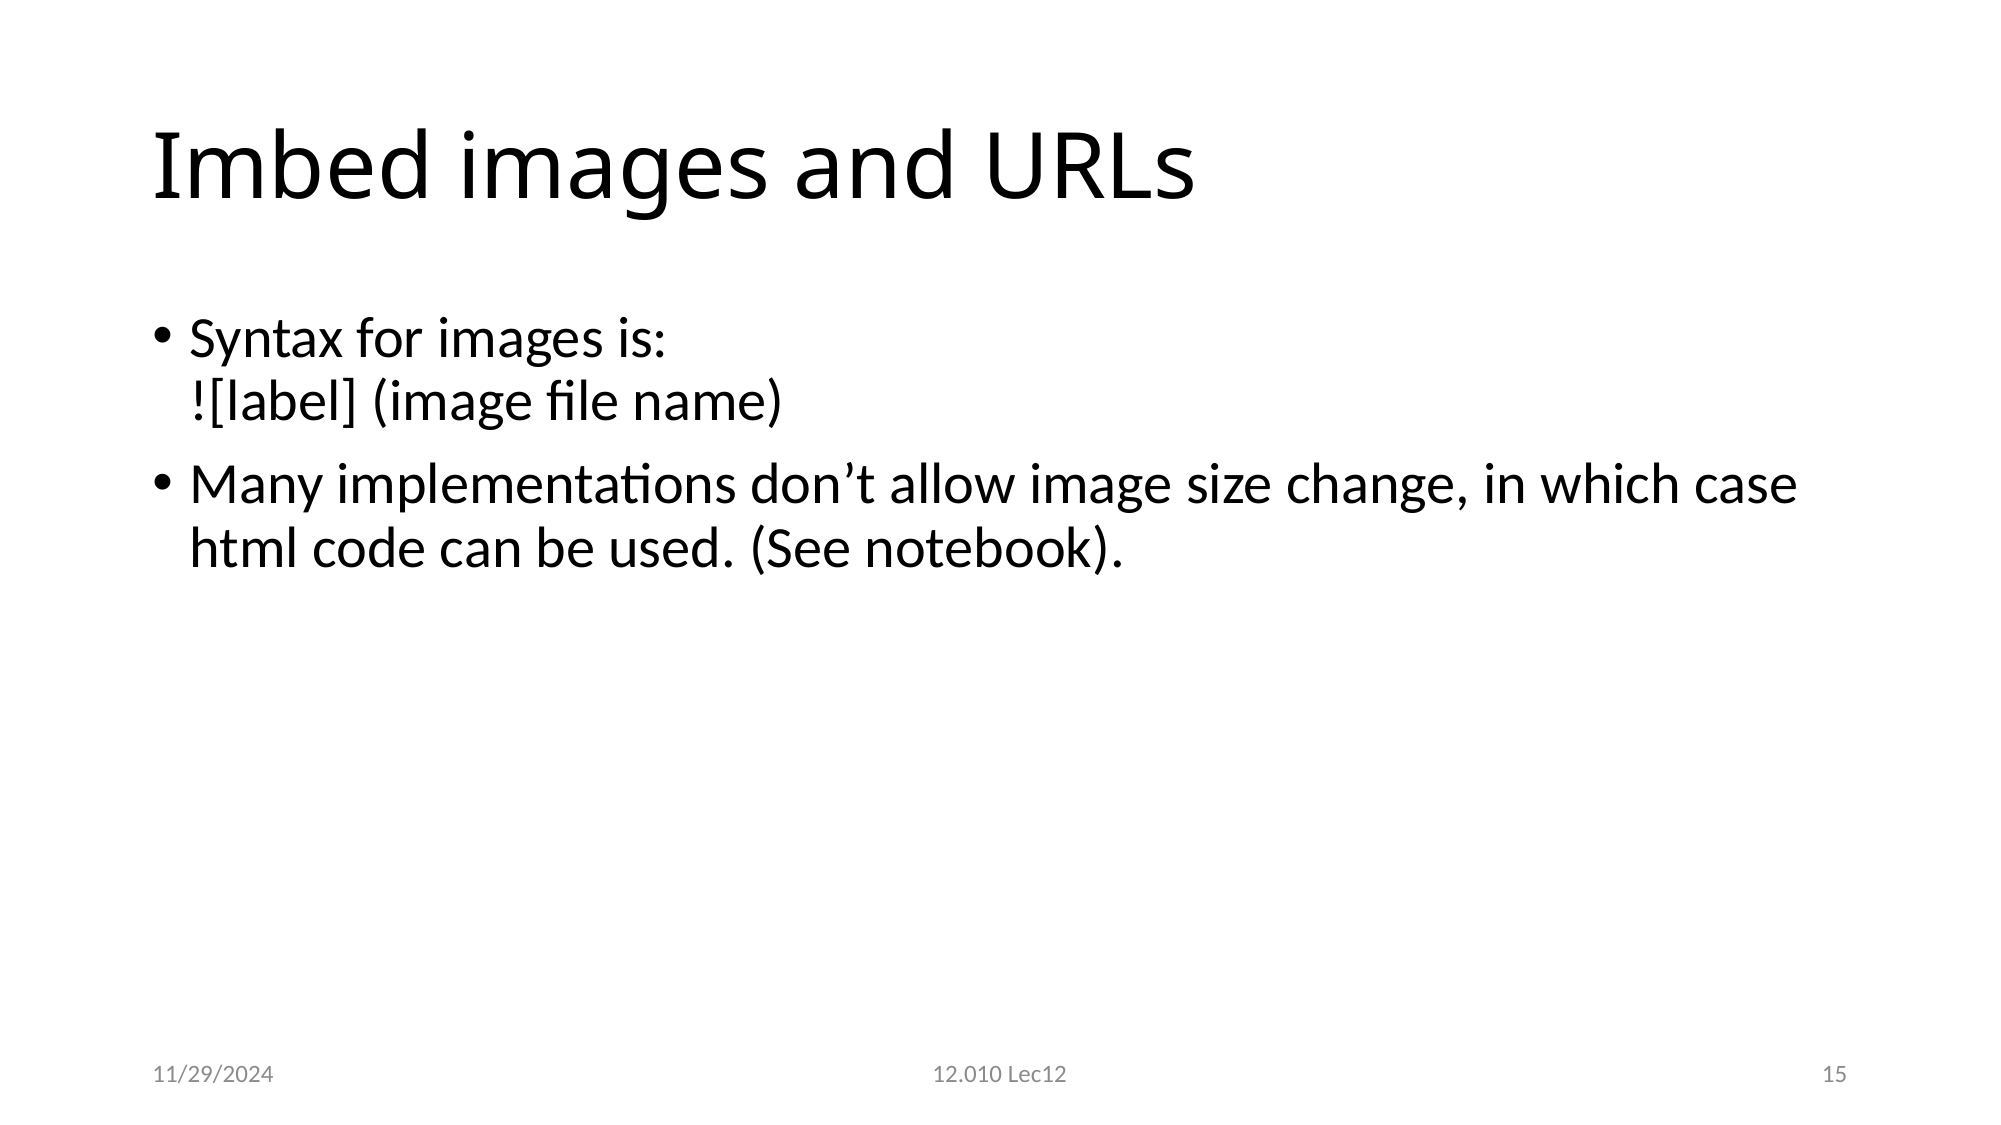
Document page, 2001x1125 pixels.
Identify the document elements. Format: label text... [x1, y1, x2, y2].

slide_number 15 [1412, 1042, 1863, 1103]
title Imbed images and URLs [137, 59, 1863, 278]
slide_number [137, 1042, 588, 1103]
footer 12.010 Lec12 [662, 1042, 1338, 1103]
list Syntax for images is: ![label] (image file name) Many implementations don’t allow image size change, in which case html code can be used. (See notebook). [137, 299, 1863, 1014]
